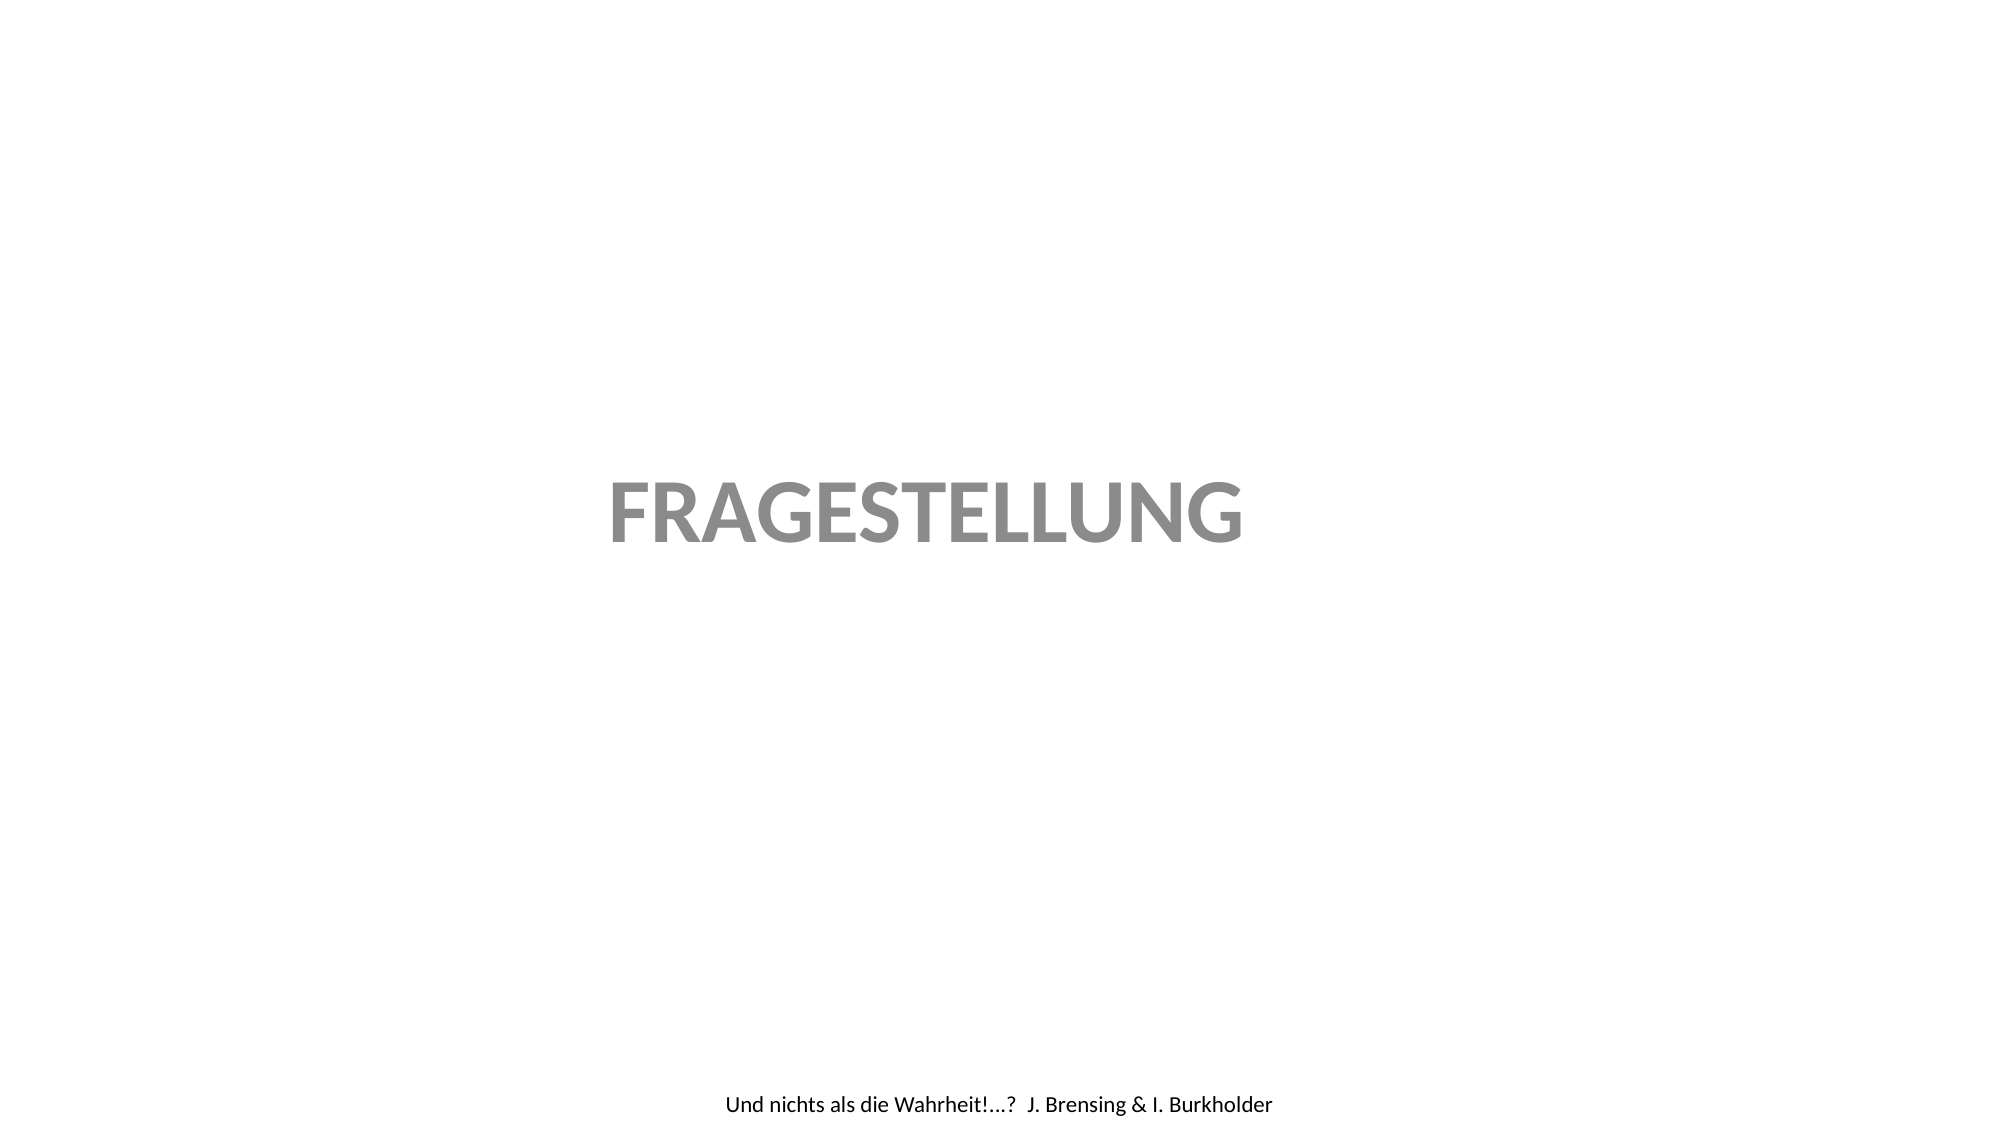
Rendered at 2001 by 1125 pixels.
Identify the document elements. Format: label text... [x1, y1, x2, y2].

list Fragestellung [593, 456, 1869, 703]
text_box Und nichts als die Wahrheit!...? J. Brensing & I. Burkholder [710, 1082, 1289, 1125]
